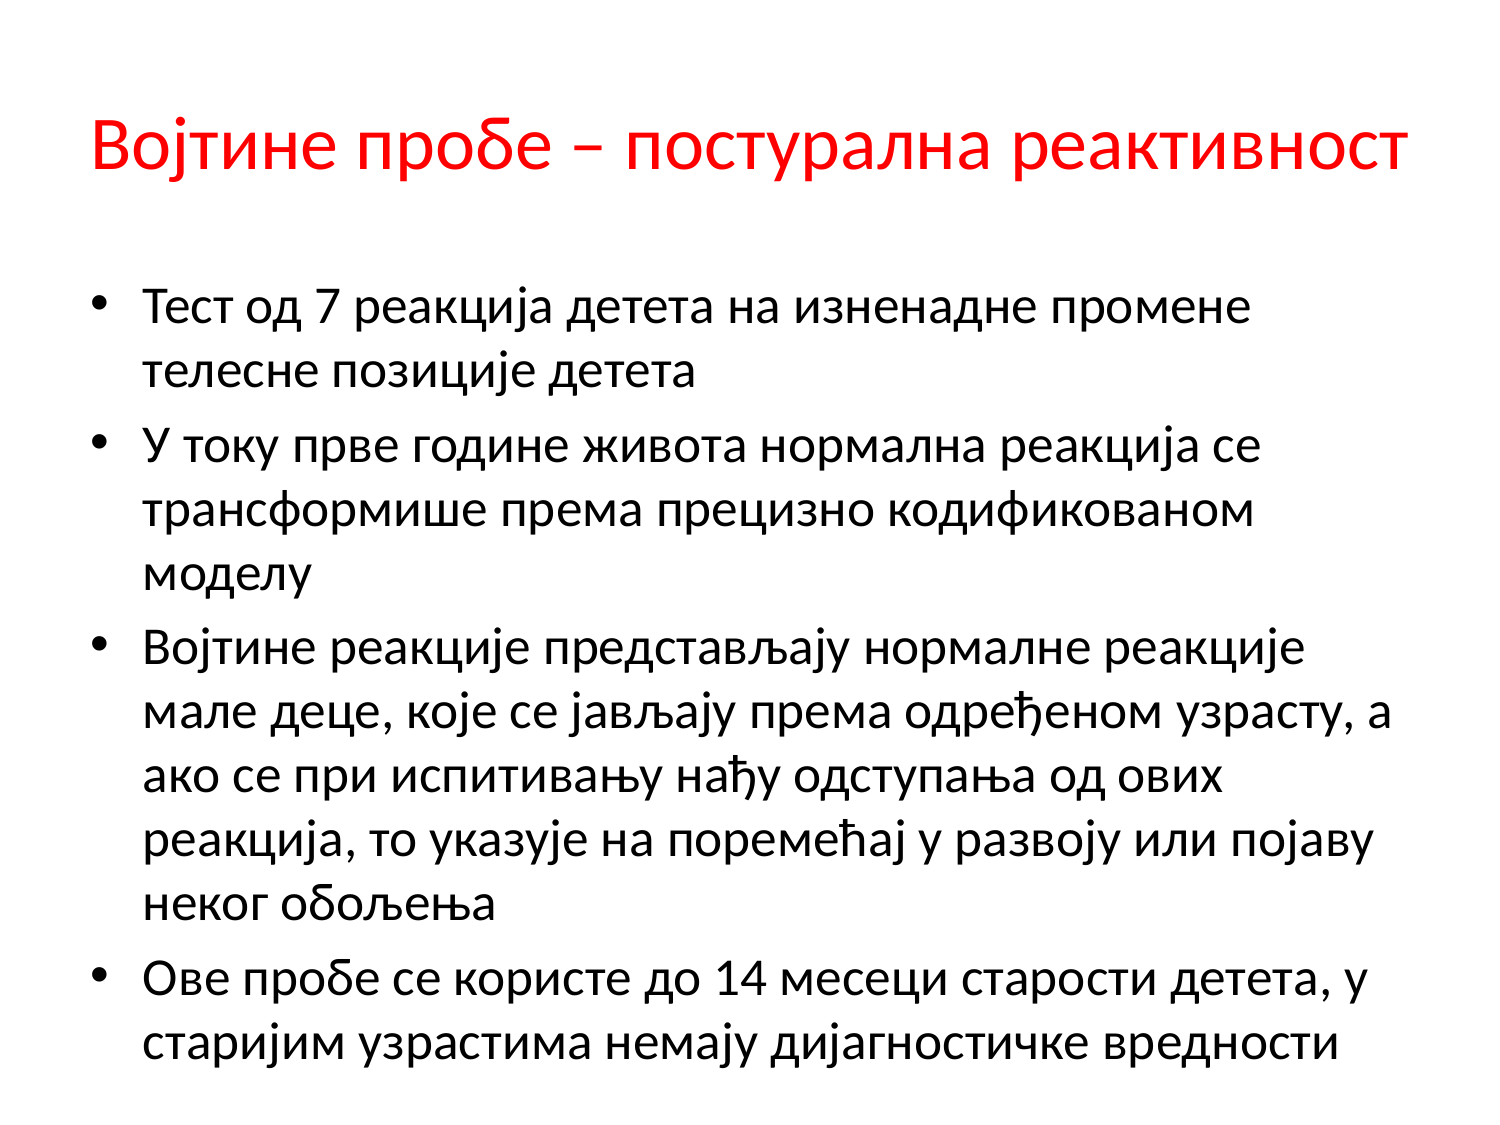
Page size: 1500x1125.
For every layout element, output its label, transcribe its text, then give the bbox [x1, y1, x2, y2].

list Тест од 7 реакција детета на изненадне промене телесне позиције детета У току прве године живота нормална реакција се трансформише према прецизно кодификованом моделу Војтине реакције представљају нормалне реакције мале деце, које се јављају према одређеном узрасту, а ако се при испитивању нађу одступања од ових реакција, то указује на поремећај у развоју или појаву неког обољења Ове пробе се користе до 14 месеци старости детета, у старијим узрастима немају дијагностичке вредности [75, 262, 1447, 1083]
title Војтине пробе – постурална реактивност [75, 45, 1425, 233]
